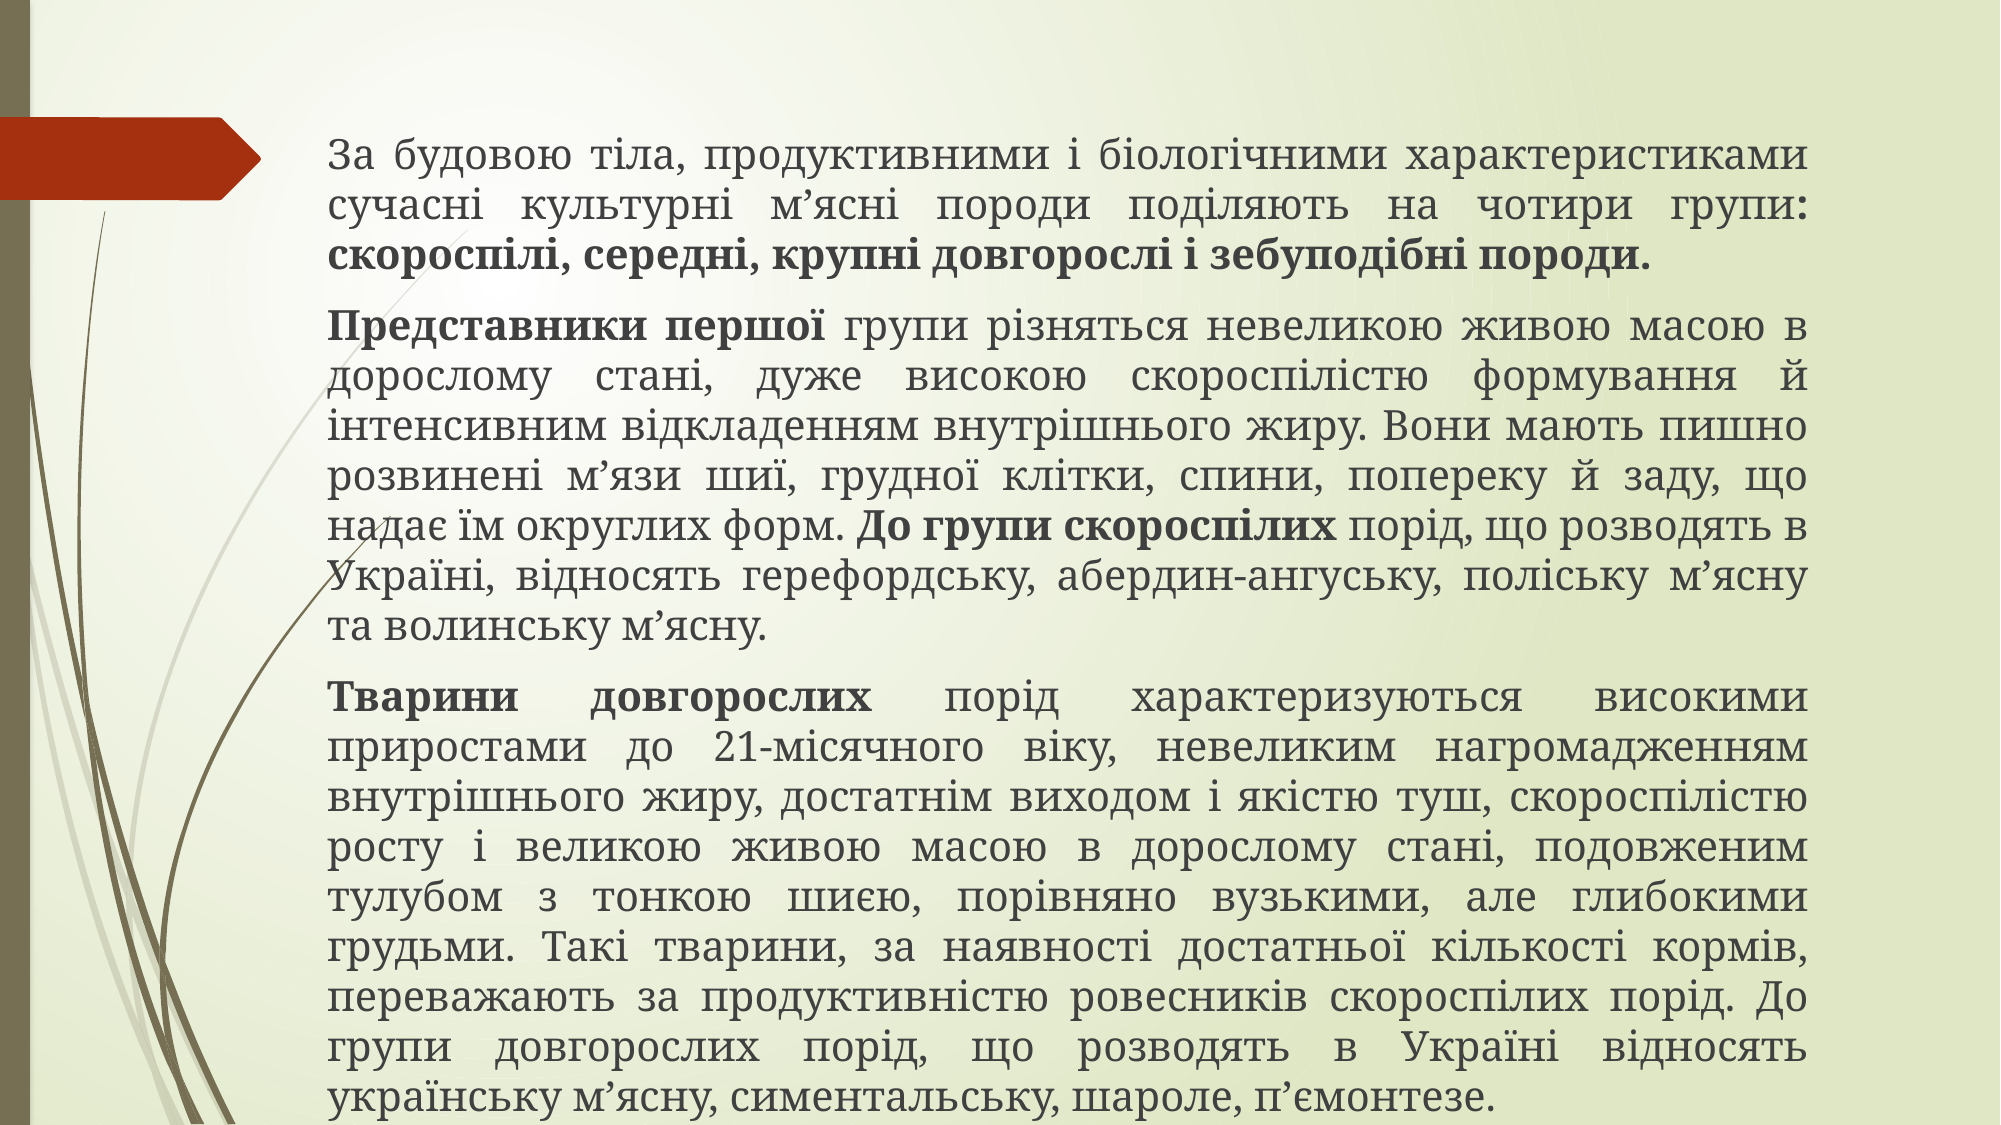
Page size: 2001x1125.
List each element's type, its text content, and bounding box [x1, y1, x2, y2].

list За будовою тіла, продуктивними і біологічними характеристиками сучасні культурні м’ясні породи поділяють на чотири групи: скороспілі, середні, крупні довгорослі і зебуподібні породи. Представники першої групи різняться невеликою живою масою в дорослому стані, дуже високою скороспілістю формування й інтенсивним відкладенням внутрішнього жиру. Вони мають пишно розвинені м’язи шиї, грудної клітки, спини, попереку й заду, що надає їм округлих форм. До групи скороспілих порід, що розводять в Україні, відносять герефордську, абердин-ангуську, поліську м’ясну та волинську м’ясну. Тварини довгорослих порід характеризуються високими приростами до 21-місячного віку, невеликим нагромадженням внутрішнього жиру, достатнім виходом і якістю туш, скороспілістю росту і великою живою масою в дорослому стані, подовженим тулубом з тонкою шиєю, порівняно вузькими, але глибокими грудьми. Такі тварини, за наявності достатньої кількості кормів, переважають за продуктивністю ровесників скороспілих порід. До групи довгорослих порід, що розводять в Україні відносять українську м’ясну, симентальську, шароле, п’ємонтезе. [312, 120, 1824, 1045]
